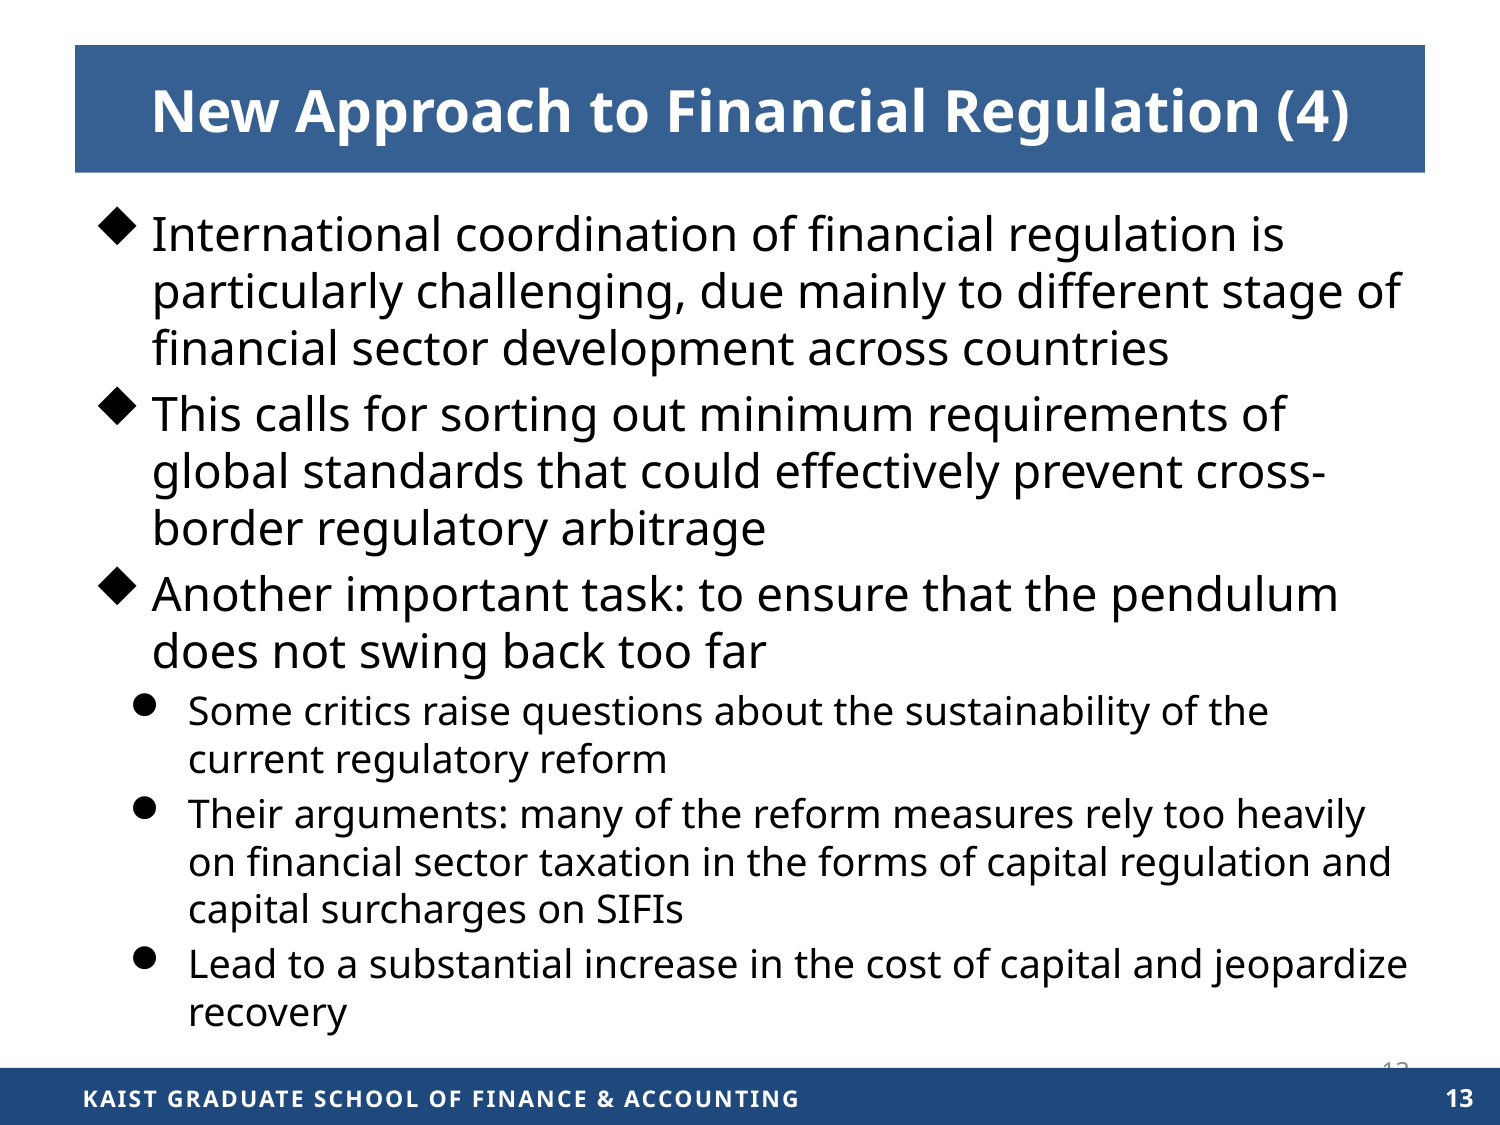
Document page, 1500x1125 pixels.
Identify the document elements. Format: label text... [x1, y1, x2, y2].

slide_number 13 [1074, 1042, 1425, 1103]
title New Approach to Financial Regulation (4) [75, 45, 1425, 173]
list International coordination of financial regulation is particularly challenging, due mainly to different stage of financial sector development across countries This calls for sorting out minimum requirements of global standards that could effectively prevent cross-border regulatory arbitrage Another important task: to ensure that the pendulum does not swing back too far Some critics raise questions about the sustainability of the current regulatory reform Their arguments: many of the reform measures rely too heavily on financial sector taxation in the forms of capital regulation and capital surcharges on SIFIs Lead to a substantial increase in the cost of capital and jeopardize recovery [76, 196, 1427, 1059]
